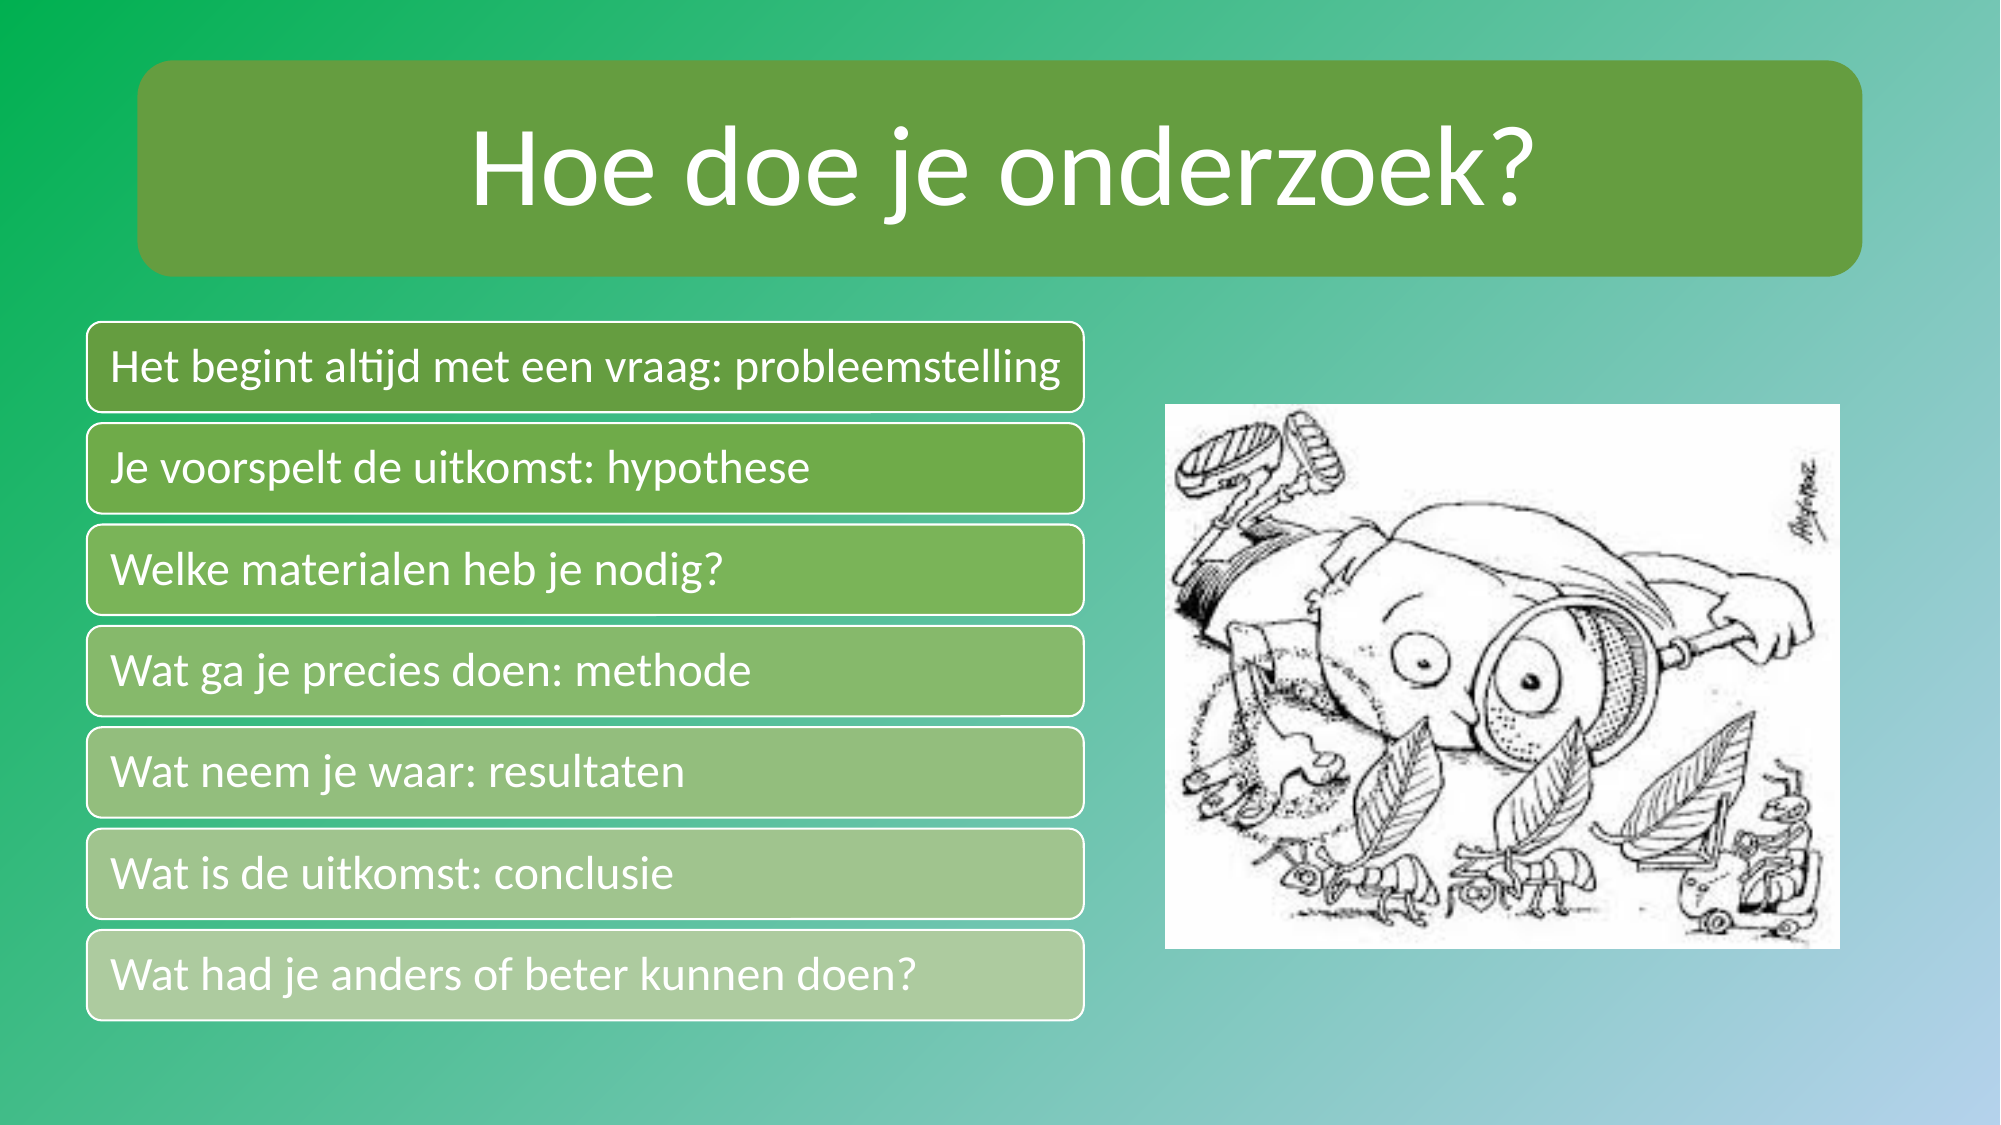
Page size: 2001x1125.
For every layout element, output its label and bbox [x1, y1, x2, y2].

list [86, 314, 1084, 1029]
picture [1165, 404, 1840, 949]
text_box [137, 59, 1863, 278]
